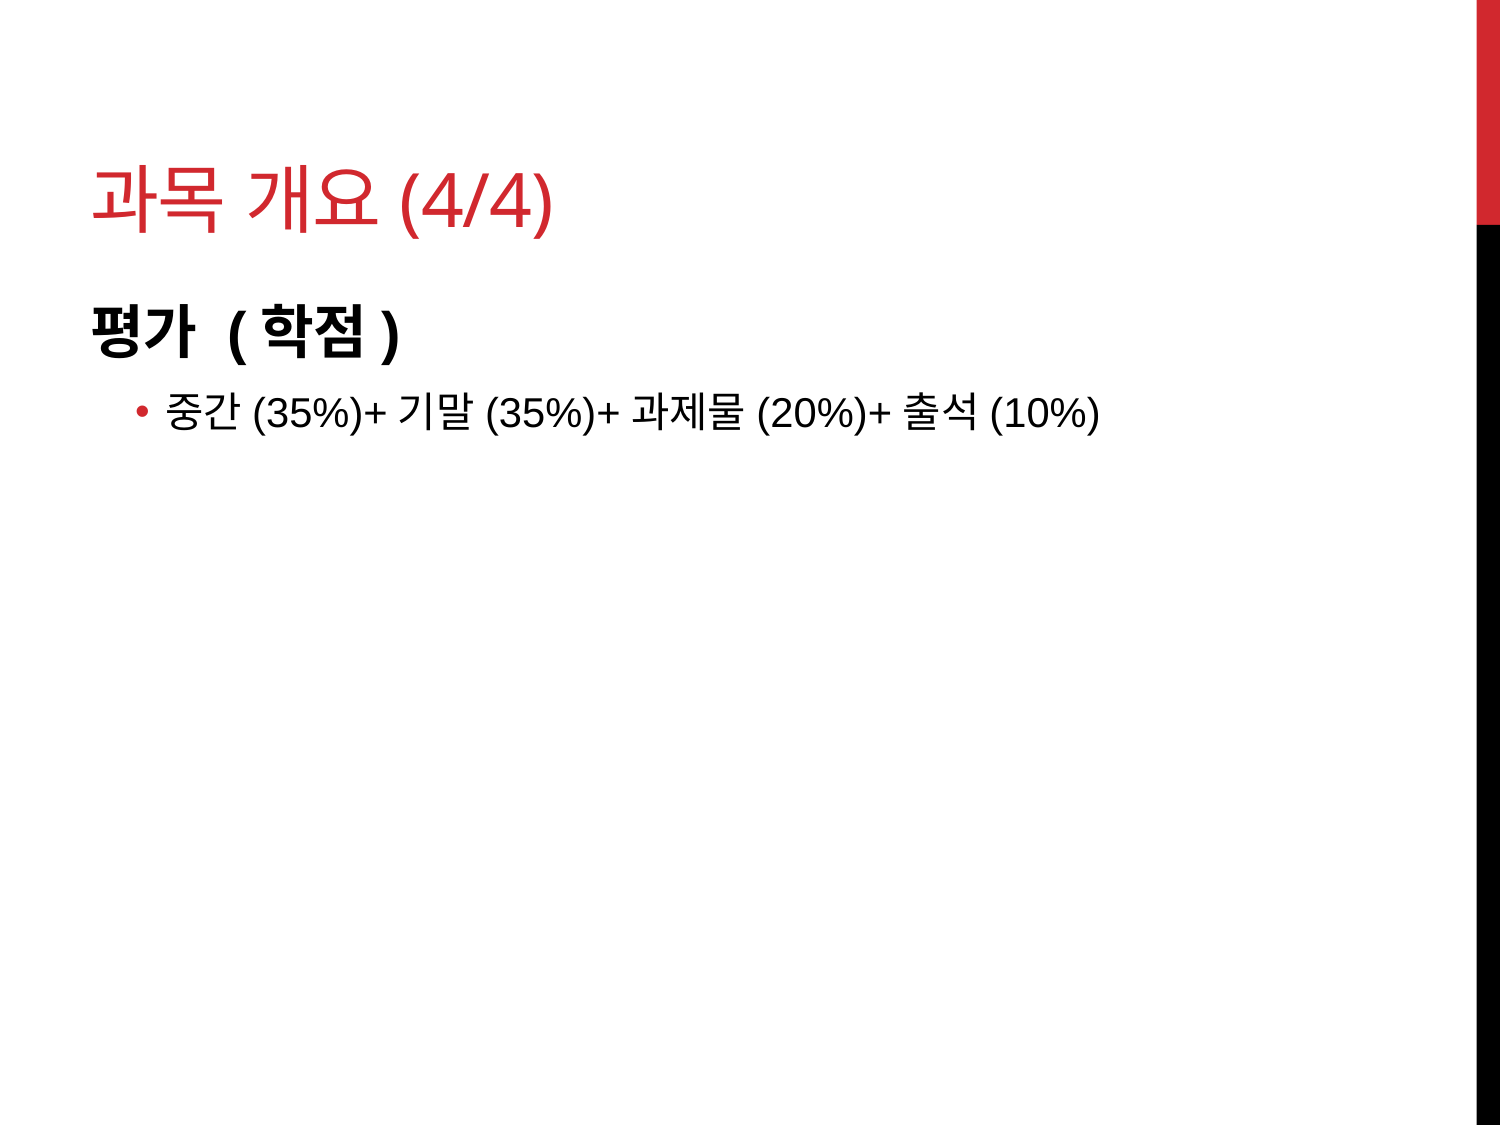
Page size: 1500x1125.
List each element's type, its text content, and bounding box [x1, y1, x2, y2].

title 과목 개요(4/4) [75, 25, 1025, 250]
list 평가 (학점) 중간(35%)+기말(35%)+과제물(20%)+출석(10%) [75, 287, 1325, 1005]
